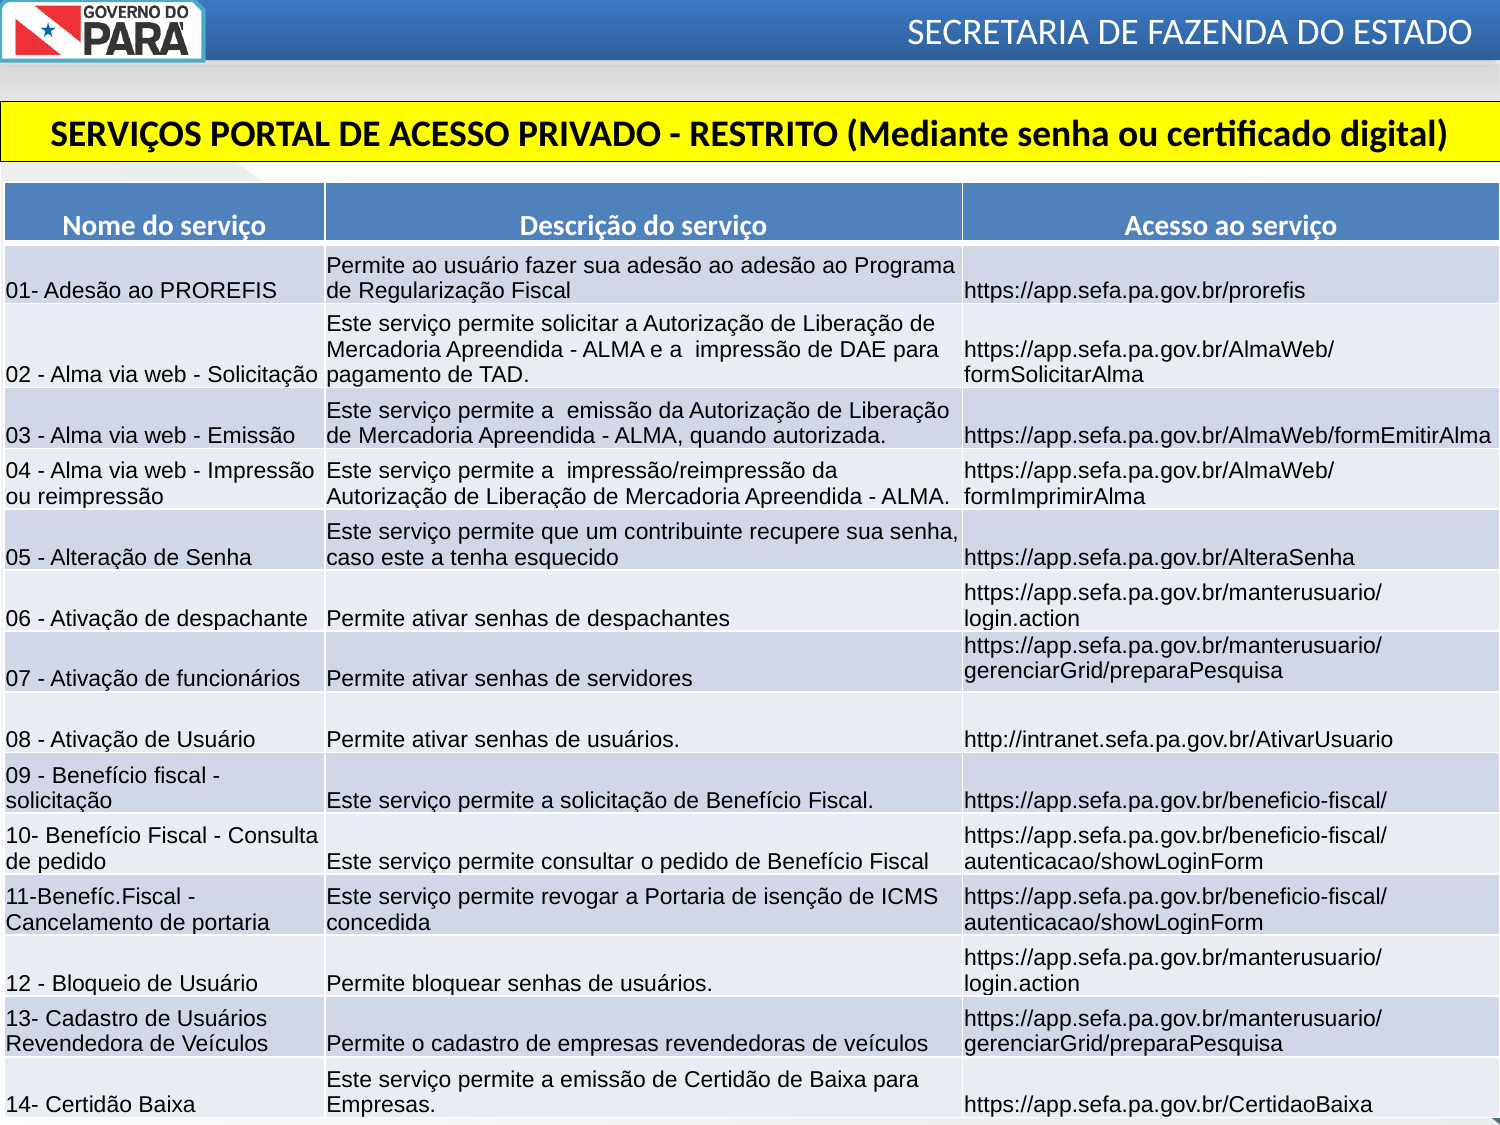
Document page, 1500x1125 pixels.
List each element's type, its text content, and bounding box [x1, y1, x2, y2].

table_cell https://app.sefa.pa.gov.br/AlmaWeb/formImprimirAlma [963, 449, 1499, 508]
text_box SERVIÇOS PORTAL DE ACESSO PRIVADO - RESTRITO (Mediante senha ou certificado digital) [0, 101, 1500, 162]
table_cell Permite ativar senhas de servidores [326, 632, 962, 691]
table_cell Este serviço permite a emissão de Certidão de Baixa para Empresas. [326, 1058, 962, 1117]
table_cell 10- Benefício Fiscal - Consulta de pedido [5, 814, 324, 873]
table_cell Este serviço permite a solicitação de Benefício Fiscal. [326, 753, 962, 812]
table_cell Este serviço permite revogar a Portaria de isenção de ICMS concedida [326, 875, 962, 934]
table_cell https://app.sefa.pa.gov.br/manterusuario/login.action [963, 571, 1499, 630]
table_cell 14- Certidão Baixa [5, 1058, 324, 1117]
table_cell https://app.sefa.pa.gov.br/AlmaWeb/formSolicitarAlma [963, 304, 1499, 387]
picture [0, 60, 1500, 101]
table_cell Permite bloquear senhas de usuários. [326, 936, 962, 995]
table_cell 09 - Benefício fiscal - solicitação [5, 753, 324, 812]
table_cell 07 - Ativação de funcionários [5, 632, 324, 691]
table_cell Este serviço permite solicitar a Autorização de Liberação de Mercadoria Apreendida - ALMA e a impressão de DAE para pagamento de TAD. [326, 304, 962, 387]
text_box SECRETARIA DE FAZENDA DO ESTADO [205, 0, 1500, 60]
table_header Descrição do serviço [326, 183, 962, 240]
table_cell 04 - Alma via web - Impressão ou reimpressão [5, 449, 324, 508]
table_cell https://app.sefa.pa.gov.br/CertidaoBaixa [963, 1058, 1499, 1117]
table_cell https://app.sefa.pa.gov.br/manterusuario/gerenciarGrid/preparaPesquisa [963, 997, 1499, 1056]
table_cell https://app.sefa.pa.gov.br/AlmaWeb/formEmitirAlma [963, 388, 1499, 448]
table_cell https://app.sefa.pa.gov.br/prorefis [963, 246, 1499, 303]
table_cell http://intranet.sefa.pa.gov.br/AtivarUsuario [963, 693, 1499, 752]
table_cell 05 - Alteração de Senha [5, 510, 324, 569]
table_cell 12 - Bloqueio de Usuário [5, 936, 324, 995]
table_cell https://app.sefa.pa.gov.br/beneficio-fiscal/ [963, 753, 1499, 812]
picture [0, 162, 1500, 1125]
table_cell Este serviço permite a impressão/reimpressão da Autorização de Liberação de Mercadoria Apreendida - ALMA. [326, 449, 962, 508]
table_cell 06 - Ativação de despachante [5, 571, 324, 630]
table_cell Permite ativar senhas de usuários. [326, 693, 962, 752]
table_cell https://app.sefa.pa.gov.br/manterusuario/login.action [963, 936, 1499, 995]
table_cell Permite o cadastro de empresas revendedoras de veículos [326, 997, 962, 1056]
table_cell Permite ativar senhas de despachantes [326, 571, 962, 630]
table_header Acesso ao serviço [963, 183, 1499, 240]
table_cell 08 - Ativação de Usuário [5, 693, 324, 752]
table_cell Este serviço permite a emissão da Autorização de Liberação de Mercadoria Apreendida - ALMA, quando autorizada. [326, 388, 962, 448]
table_cell 11-Benefíc.Fiscal - Cancelamento de portaria [5, 875, 324, 934]
table_cell 02 - Alma via web - Solicitação [5, 304, 324, 387]
table_cell https://app.sefa.pa.gov.br/AlteraSenha [963, 510, 1499, 569]
table_cell 01- Adesão ao PROREFIS [5, 246, 324, 303]
table_cell 13- Cadastro de Usuários Revendedora de Veículos [5, 997, 324, 1056]
table_cell 03 - Alma via web - Emissão [5, 388, 324, 448]
table_header Nome do serviço [5, 183, 324, 240]
table_cell https://app.sefa.pa.gov.br/manterusuario/gerenciarGrid/preparaPesquisa [963, 632, 1499, 691]
table_cell Este serviço permite que um contribuinte recupere sua senha, caso este a tenha esquecido [326, 510, 962, 569]
table_cell https://app.sefa.pa.gov.br/beneficio-fiscal/ autenticacao/showLoginForm [963, 875, 1499, 934]
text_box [0, 0, 204, 61]
table_cell https://app.sefa.pa.gov.br/beneficio-fiscal/autenticacao/showLoginForm [963, 814, 1499, 873]
table_cell Permite ao usuário fazer sua adesão ao adesão ao Programa de Regularização Fiscal [326, 246, 962, 303]
table_cell Este serviço permite consultar o pedido de Benefício Fiscal [326, 814, 962, 873]
